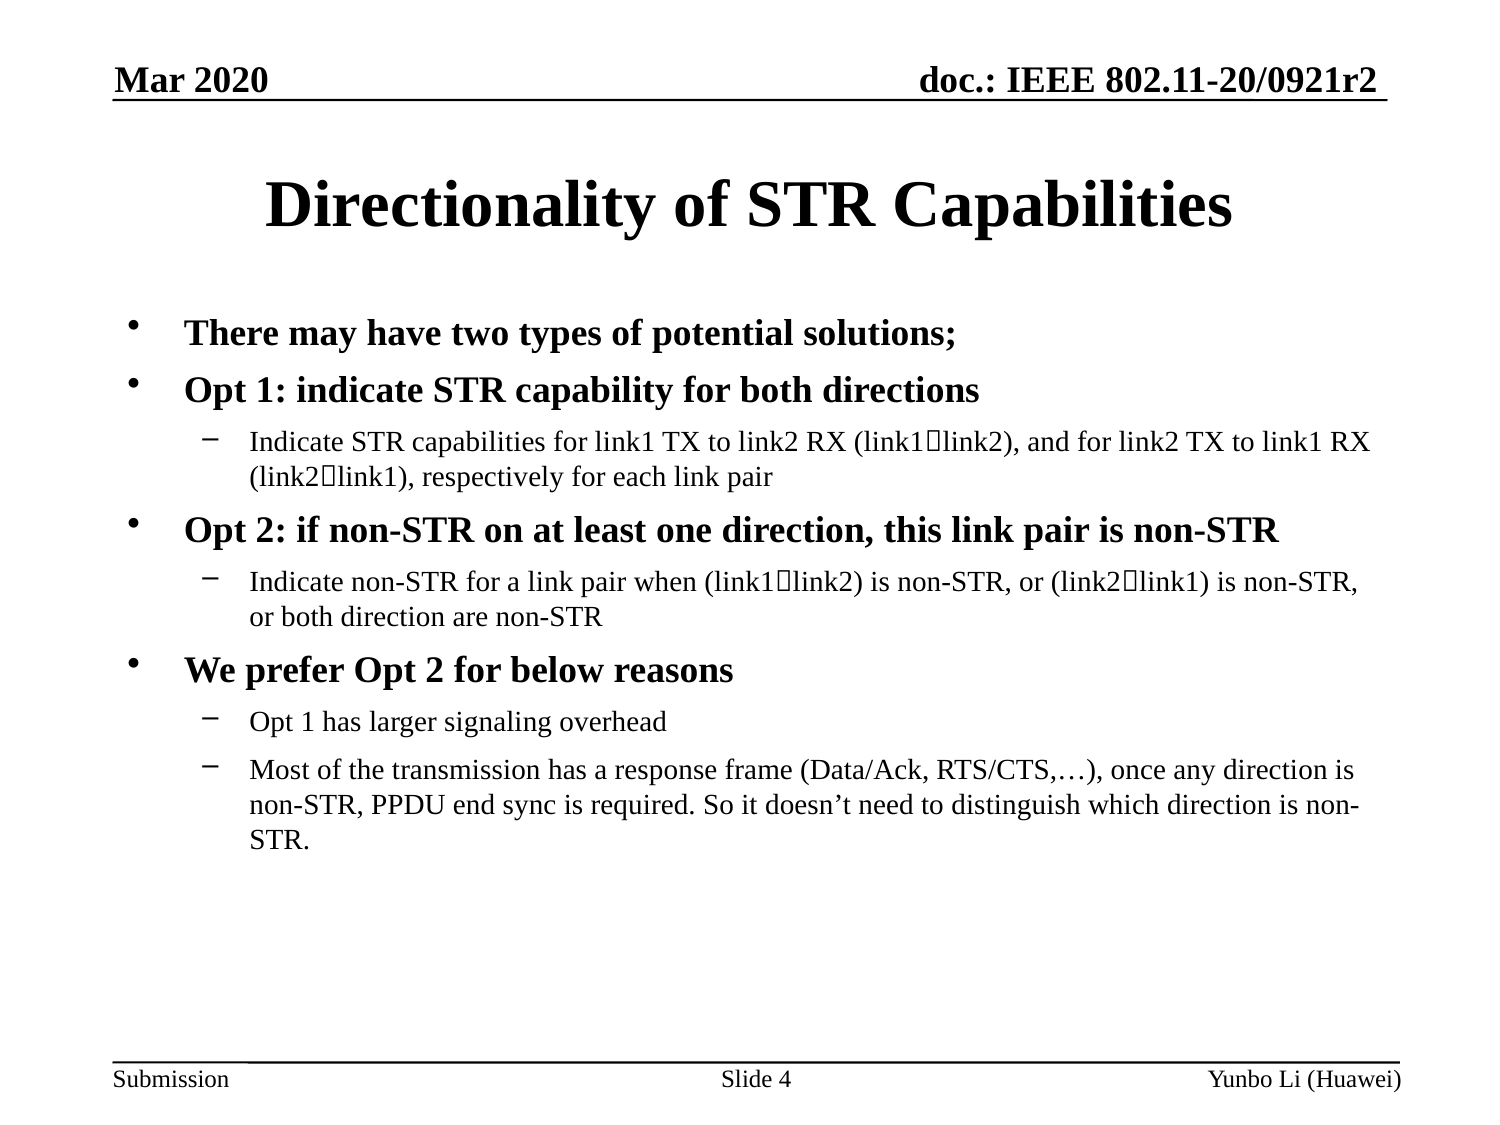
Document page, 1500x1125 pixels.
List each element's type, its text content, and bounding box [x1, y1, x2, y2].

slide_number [114, 54, 271, 101]
title Directionality of STR Capabilities [112, 112, 1388, 288]
footer Yunbo Li (Huawei) [1204, 1061, 1402, 1093]
list There may have two types of potential solutions; Opt 1: indicate STR capability for both directions Indicate STR capabilities for link1 TX to link2 RX (link1link2), and for link2 TX to link1 RX (link2link1), respectively for each link pair Opt 2: if non-STR on at least one direction, this link pair is non-STR Indicate non-STR for a link pair when (link1link2) is non-STR, or (link2link1) is non-STR, or both direction are non-STR We prefer Opt 2 for below reasons Opt 1 has larger signaling overhead Most of the transmission has a response frame (Data/Ack, RTS/CTS,…), once any direction is non-STR, PPDU end sync is required. So it doesn’t need to distinguish which direction is non-STR. [112, 299, 1388, 1063]
slide_number Slide 4 [712, 1061, 800, 1093]
